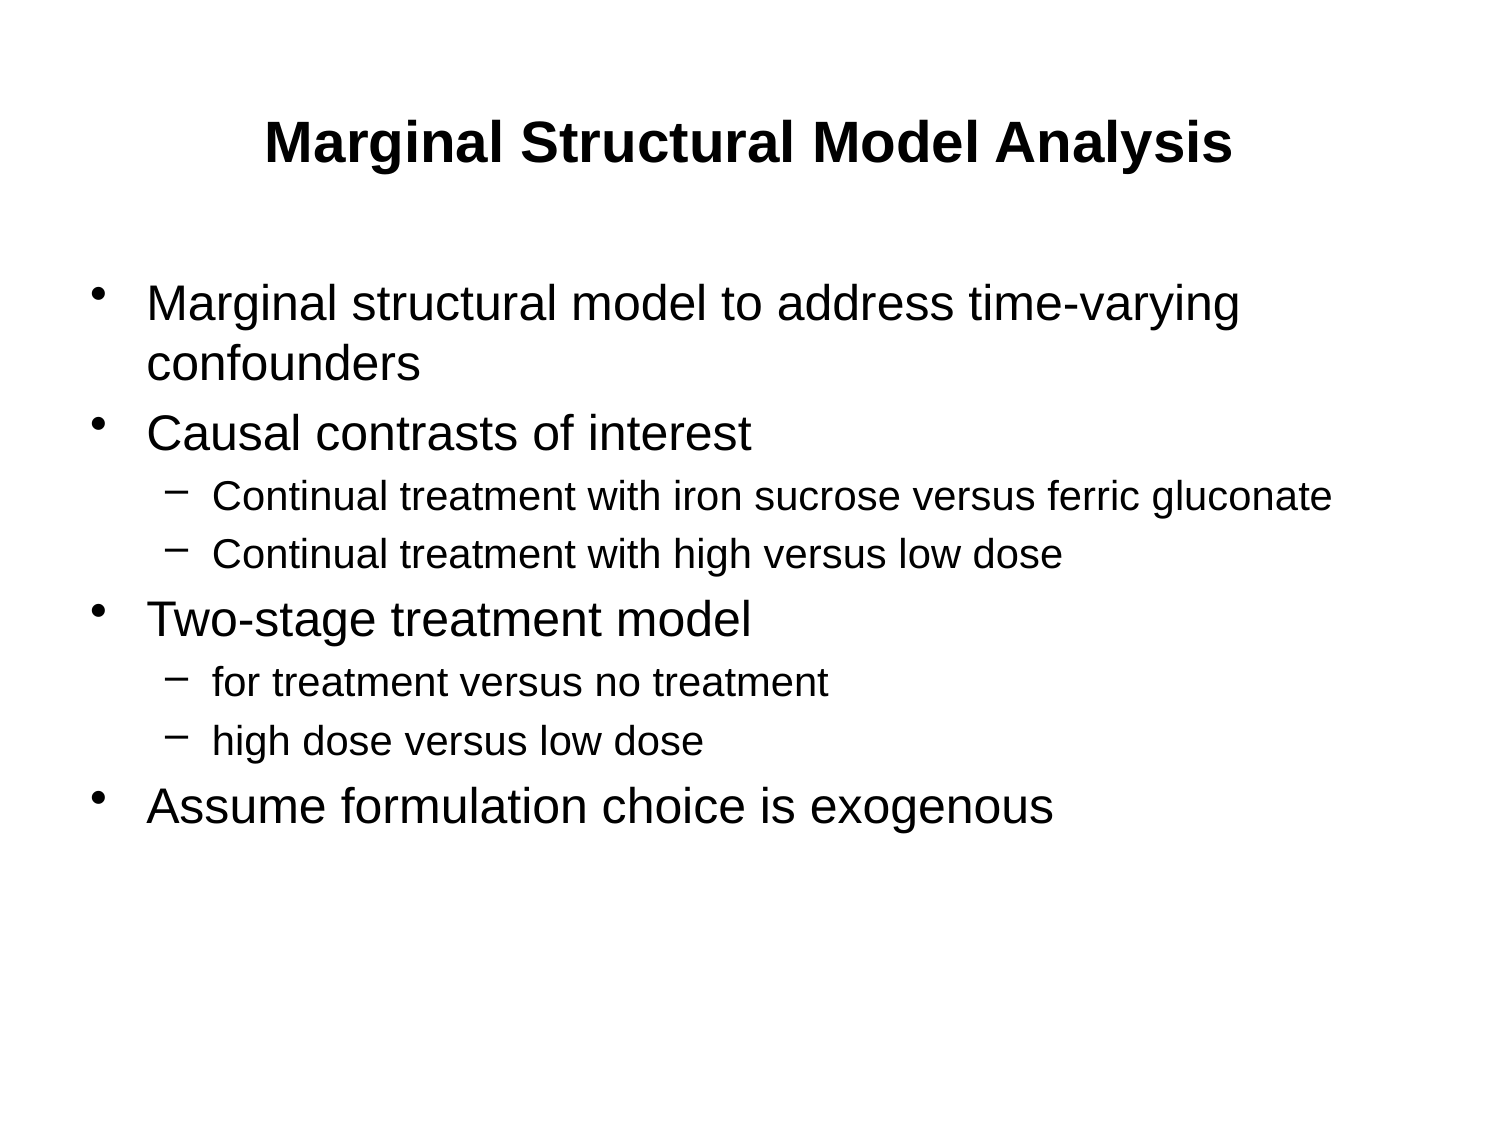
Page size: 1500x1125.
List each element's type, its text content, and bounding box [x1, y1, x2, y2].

title Marginal Structural Model Analysis [74, 44, 1426, 233]
list Marginal structural model to address time-varying confounders Causal contrasts of interest Continual treatment with iron sucrose versus ferric gluconate Continual treatment with high versus low dose Two-stage treatment model for treatment versus no treatment high dose versus low dose Assume formulation choice is exogenous [74, 262, 1426, 1006]
